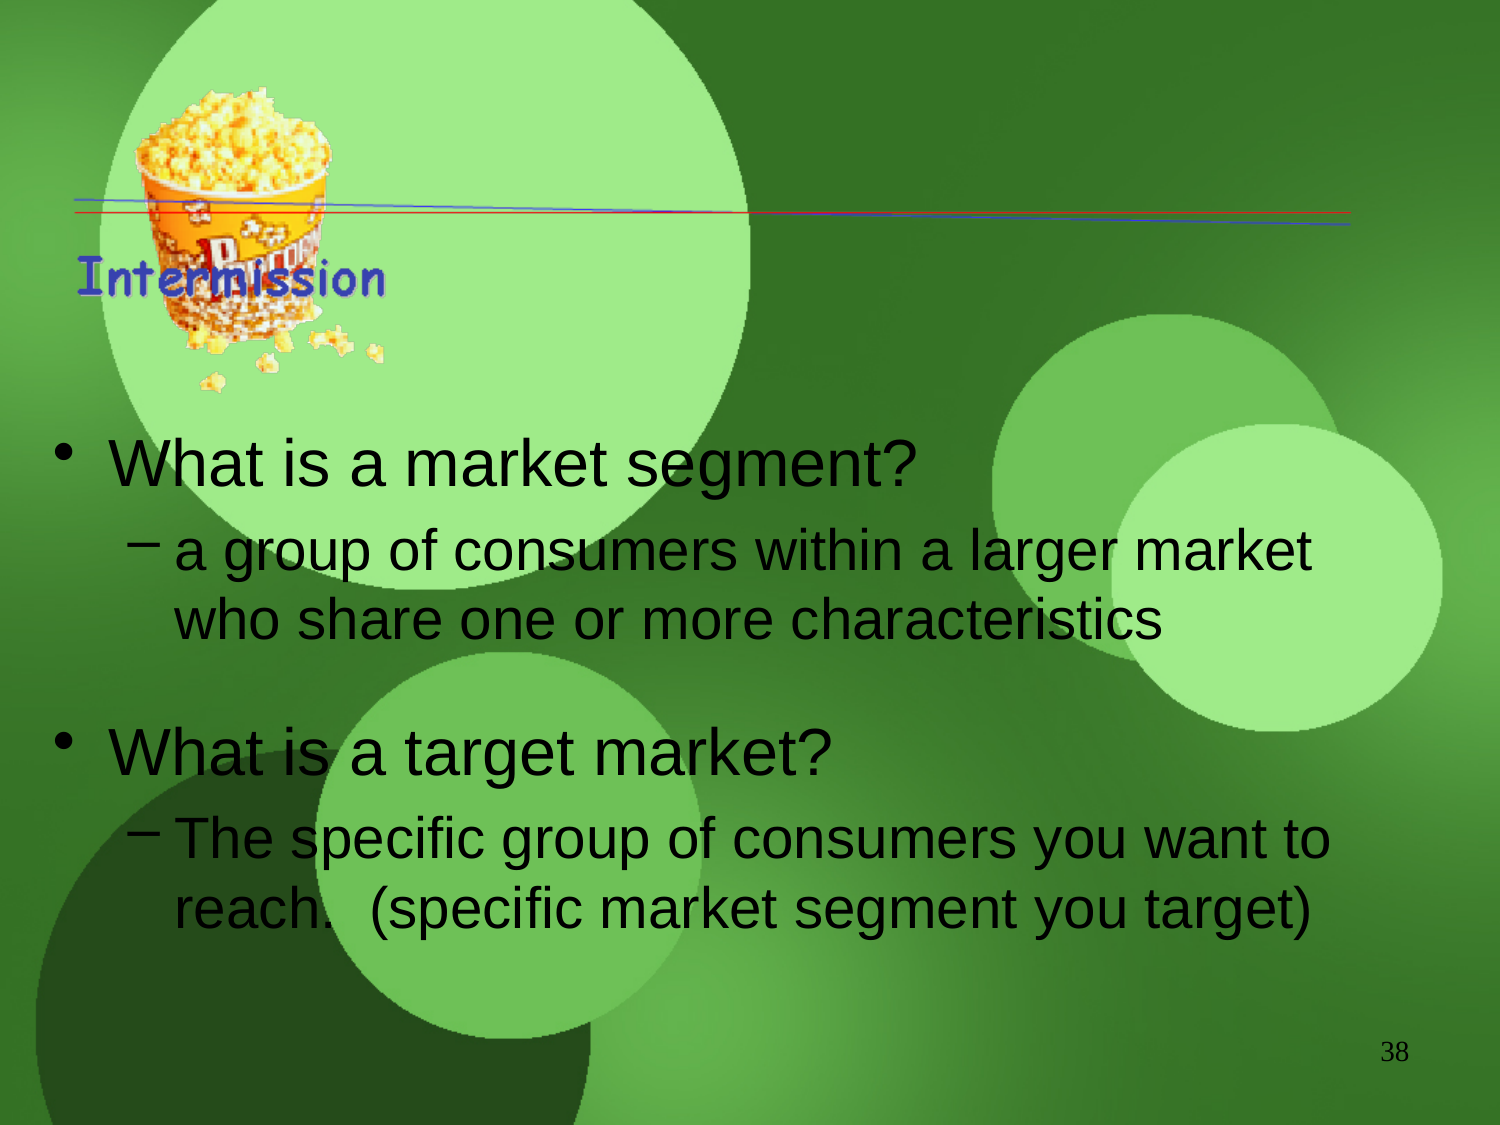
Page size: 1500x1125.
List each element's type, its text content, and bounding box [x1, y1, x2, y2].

slide_number 38 [1074, 1026, 1426, 1103]
list What is a market segment? a group of consumers within a larger market who share one or more characteristics What is a target market? The specific group of consumers you want to reach. (specific market segment you target) [37, 412, 1438, 1026]
picture [0, 0, 1500, 1125]
